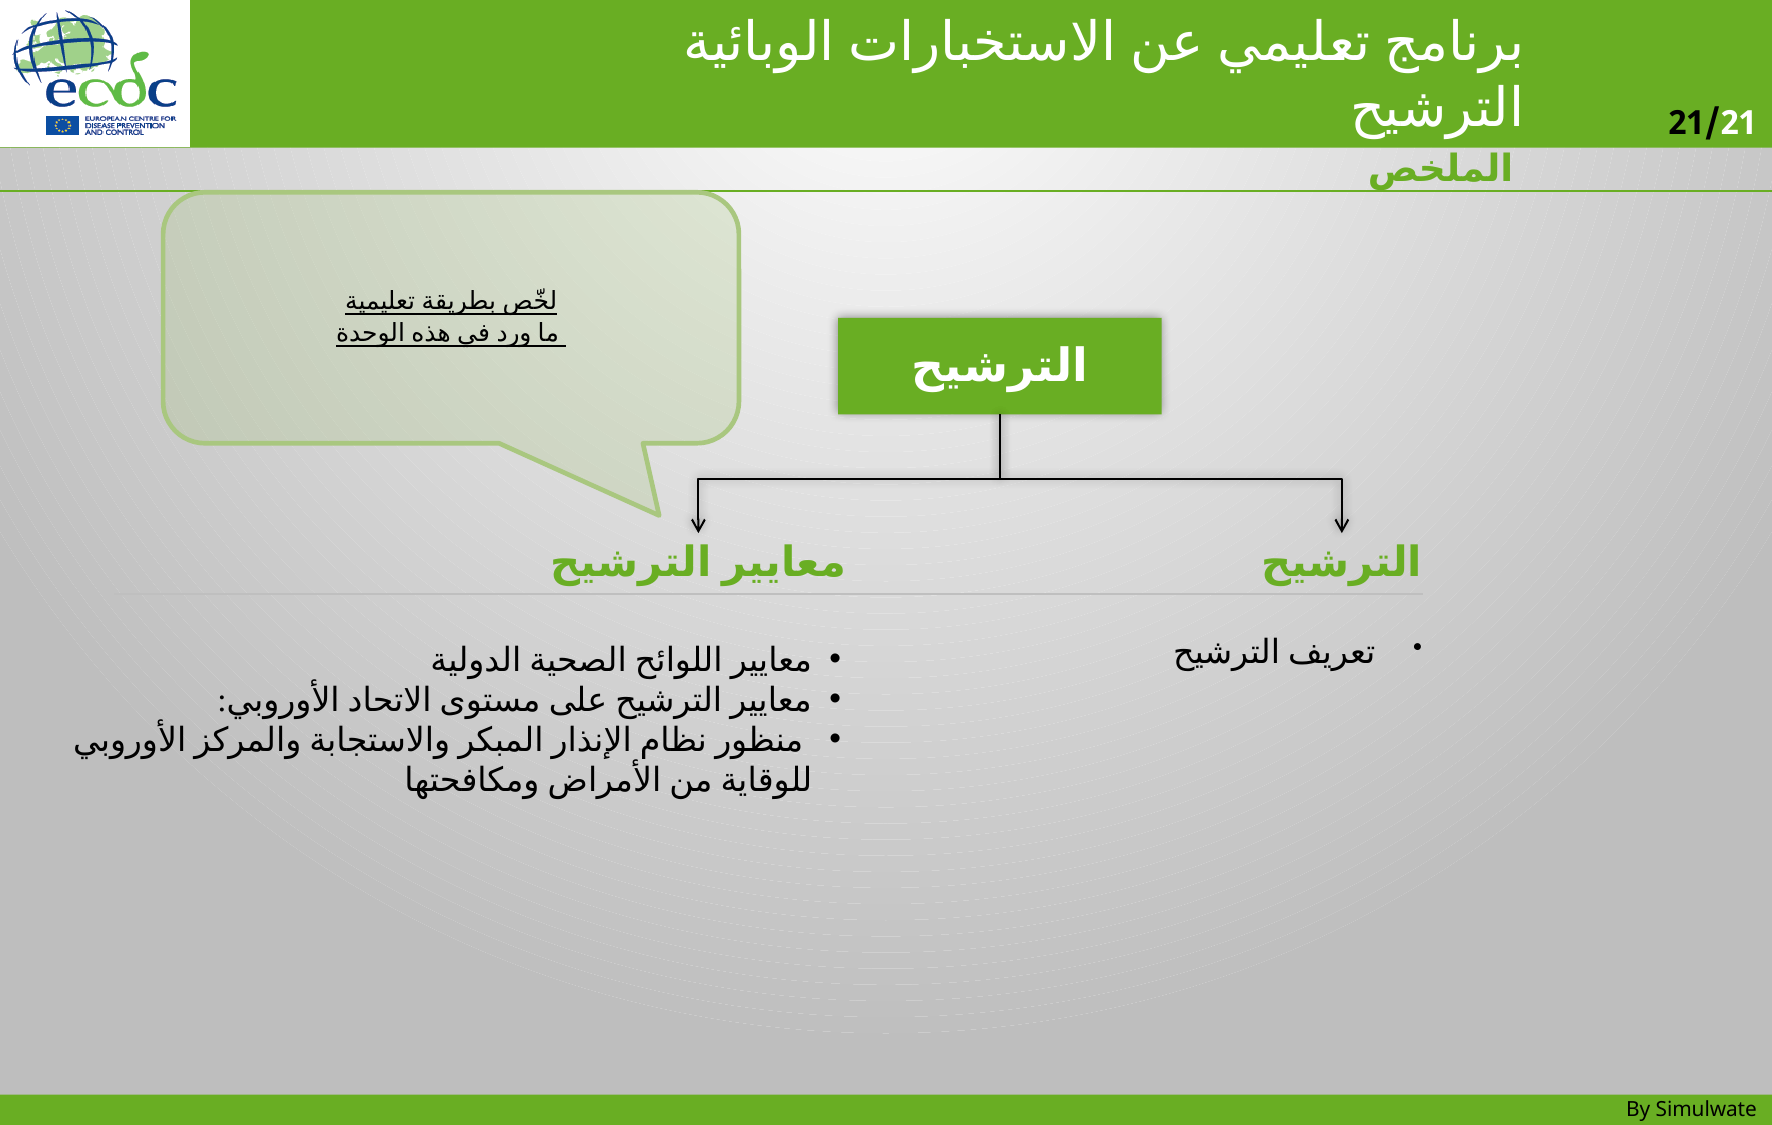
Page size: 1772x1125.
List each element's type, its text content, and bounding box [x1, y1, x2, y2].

text_box الملخص [205, 141, 1529, 198]
picture [0, 0, 190, 147]
text_box الترشيح [1235, 533, 1585, 593]
text_box معايير اللوائح الصحية الدولية معايير الترشيح على مستوى الاتحاد الأوروبي: منظور نظام الإنذار المبكر والاستجابة والمركز الأوروبي للوقاية من الأمراض ومكافحتها [0, 630, 856, 806]
text_box معايير الترشيح [535, 533, 785, 593]
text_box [1111, 302, 1230, 646]
text_box الترشيح [1099, 533, 1106, 593]
text_box الترشيح [838, 317, 1106, 415]
text_box تعريف الترشيح [999, 622, 1438, 678]
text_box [790, 323, 909, 626]
text_box لخّص بطريقة تعليمية ما ورد في هذه الوحدة [163, 192, 739, 516]
